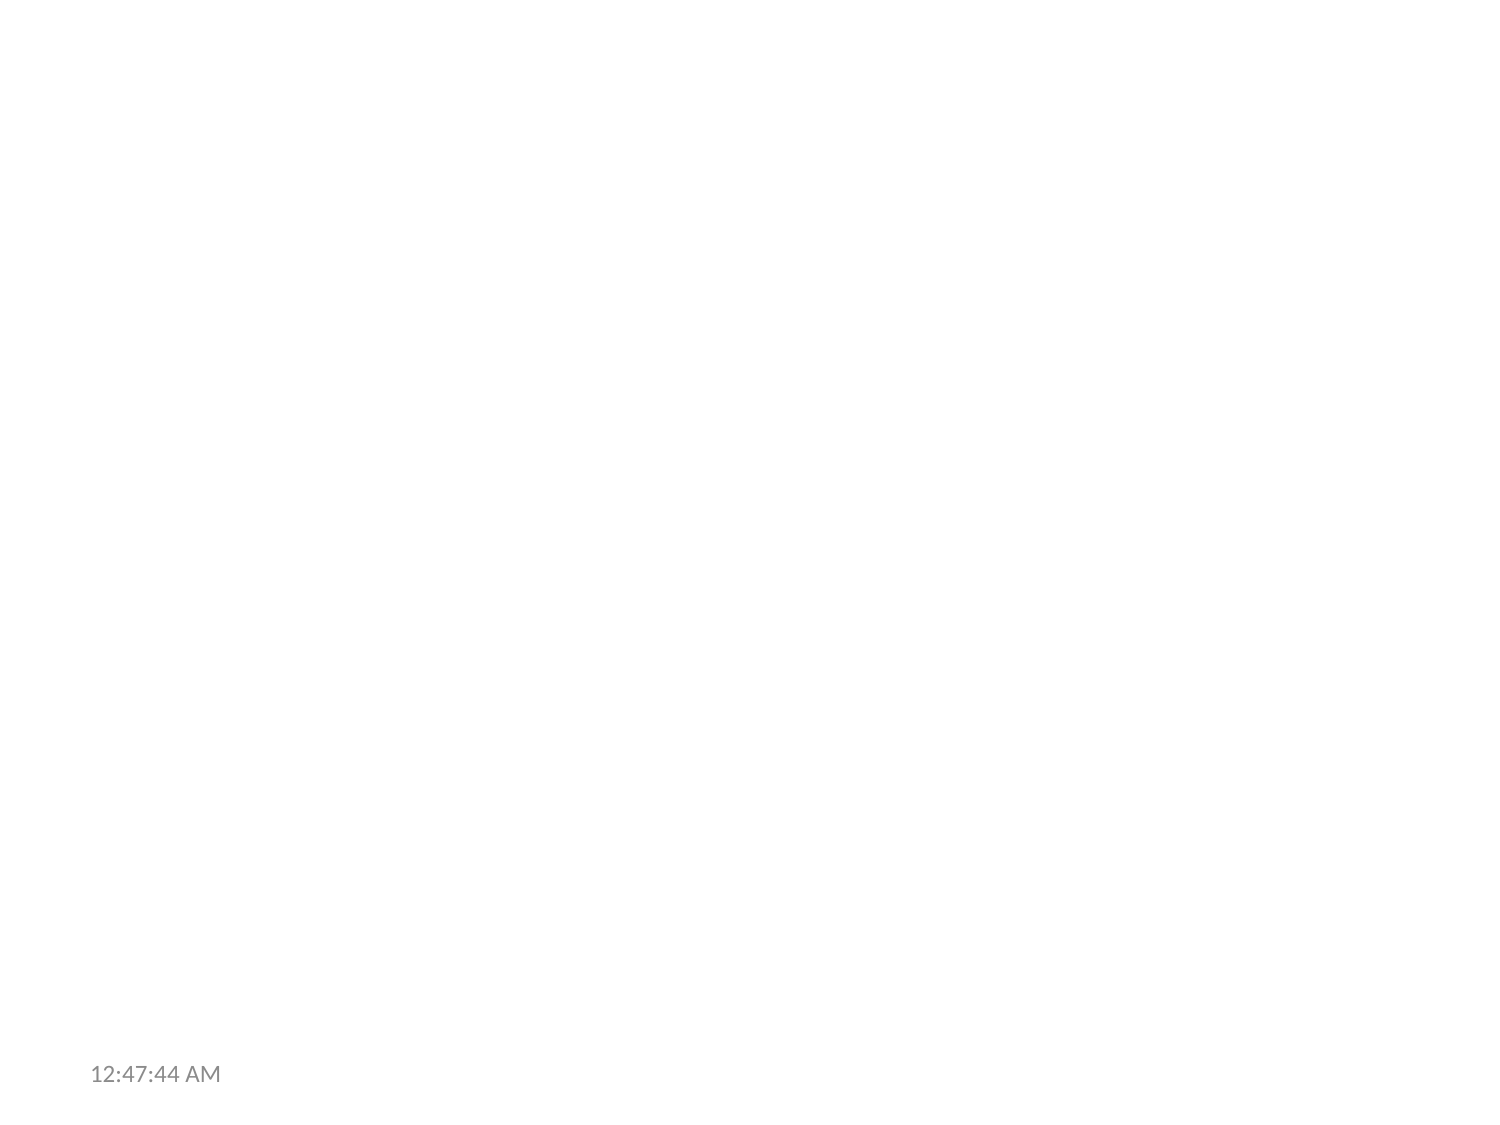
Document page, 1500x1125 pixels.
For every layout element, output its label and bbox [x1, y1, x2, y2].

slide_number [75, 1042, 425, 1103]
